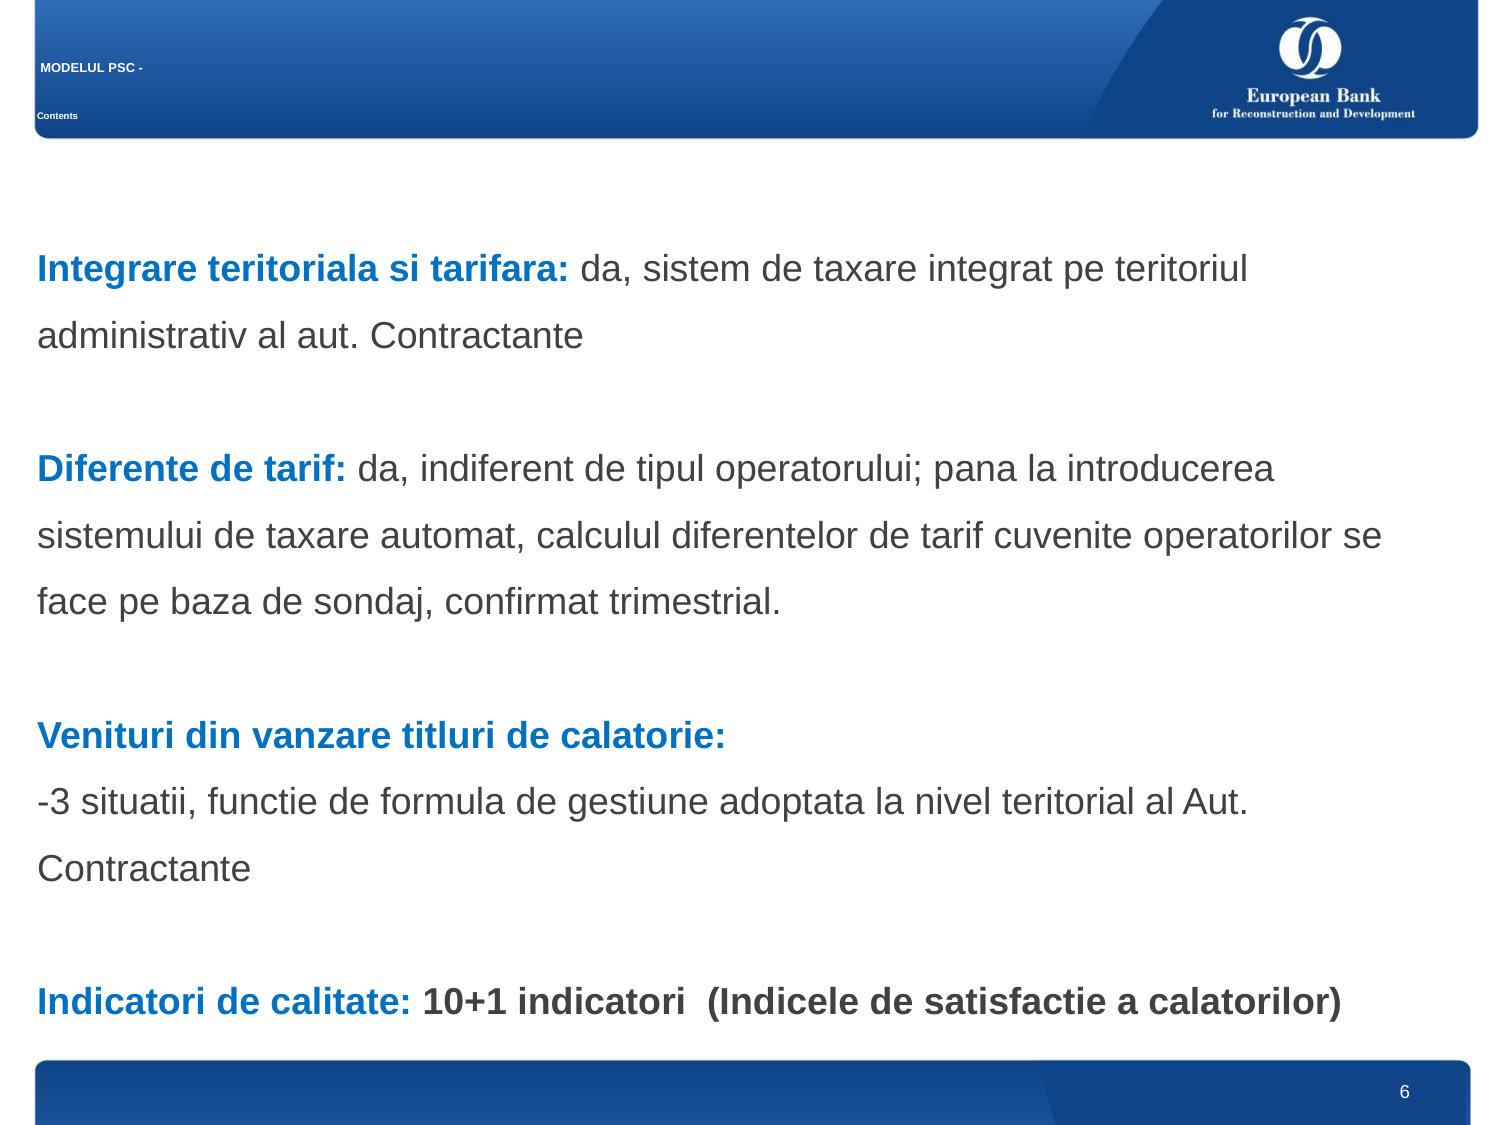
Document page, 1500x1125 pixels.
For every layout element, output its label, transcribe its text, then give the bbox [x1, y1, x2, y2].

list Integrare teritoriala si tarifara: da, sistem de taxare integrat pe teritoriul administrativ al aut. Contractante Diferente de tarif: da, indiferent de tipul operatorului; pana la introducerea sistemului de taxare automat, calculul diferentelor de tarif cuvenite operatorilor se face pe baza de sondaj, confirmat trimestrial. Venituri din vanzare titluri de calatorie: -3 situatii, functie de formula de gestiune adoptata la nivel teritorial al Aut. Contractante Indicatori de calitate: 10+1 indicatori (Indicele de satisfactie a calatorilor) [37, 222, 1441, 1025]
text_box [57, 736, 1441, 1025]
picture [0, 0, 1500, 1125]
title MODELUL PSC - Contents [37, 0, 1158, 143]
slide_number 6 [1074, 1061, 1425, 1122]
